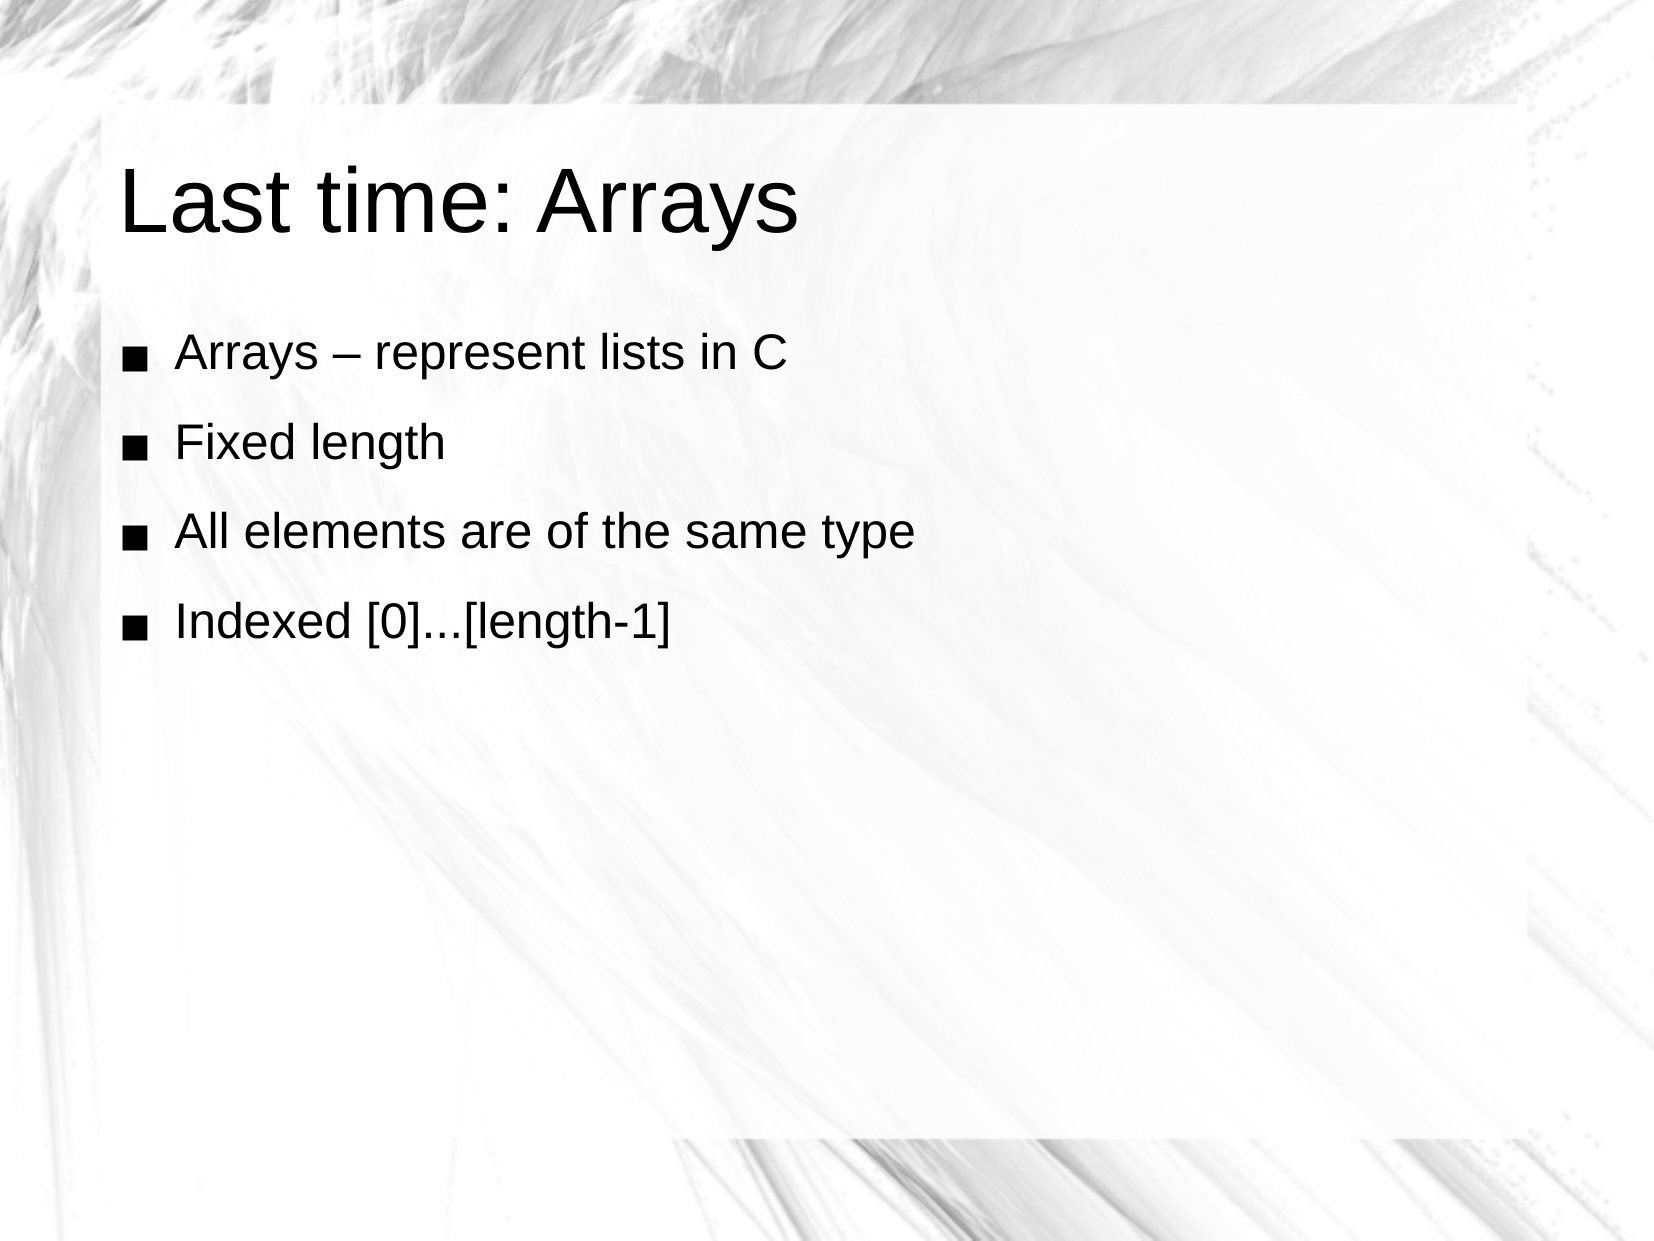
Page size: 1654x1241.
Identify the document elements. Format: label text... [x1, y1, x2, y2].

picture [0, 0, 1654, 1241]
title Last time: Arrays [118, 93, 1506, 299]
list Arrays – represent lists in C Fixed length All elements are of the same type Indexed [0]...[length-1] [118, 319, 1571, 1109]
